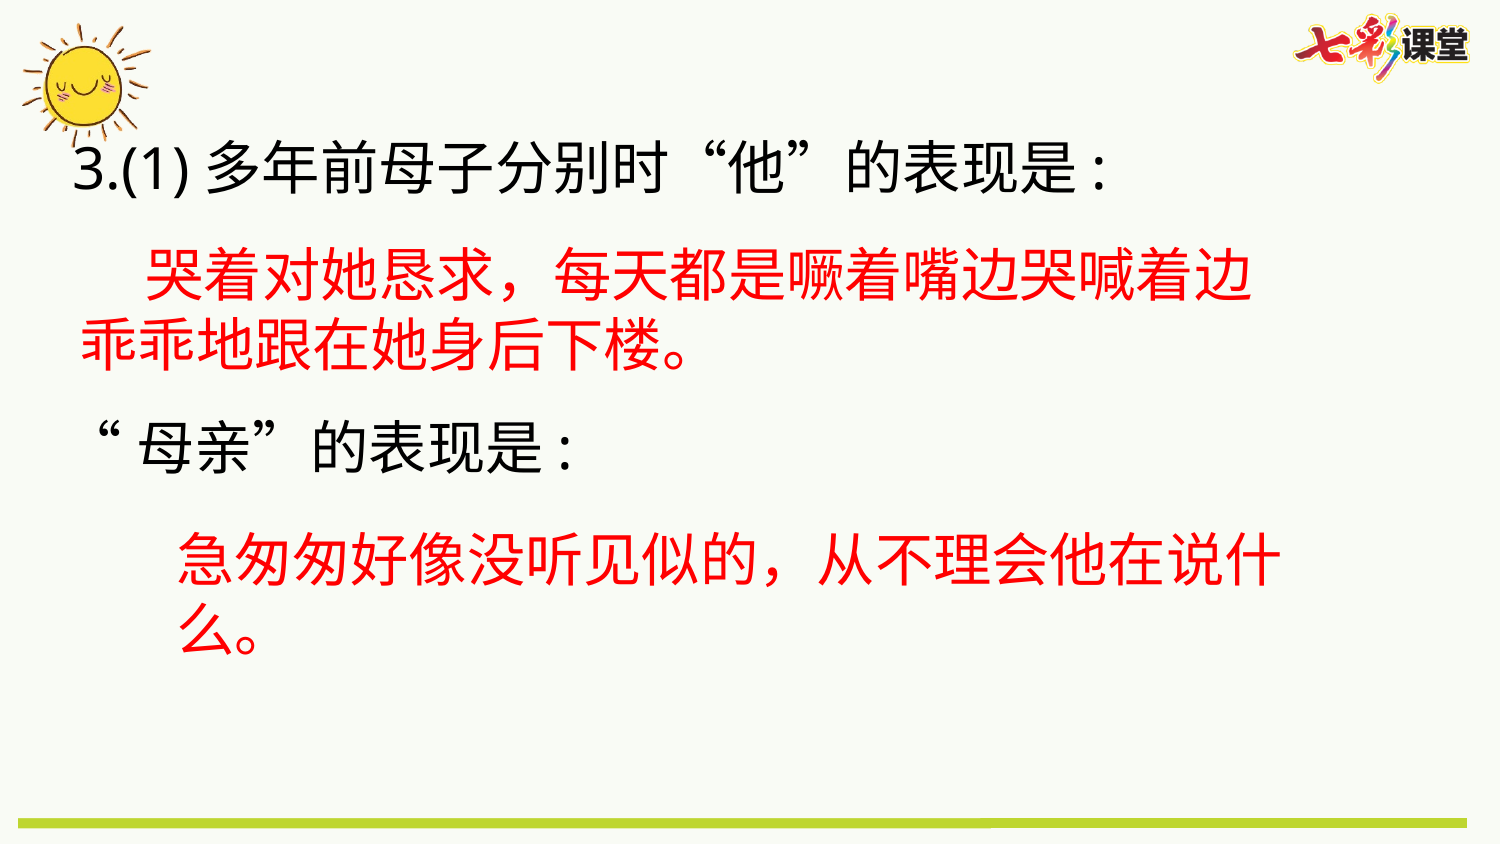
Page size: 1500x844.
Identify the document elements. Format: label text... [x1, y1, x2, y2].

picture [18, 771, 1467, 844]
text_box 急匆匆好像没听见似的，从不理会他在说什么。 [161, 515, 1383, 671]
picture [0, 0, 173, 124]
picture [1291, 9, 1472, 87]
text_box 哭着对她恳求，每天都是噘着嘴边哭喊着边乖乖地跟在她身后下楼。 [64, 230, 1270, 385]
text_box 3.(1)多年前母子分别时“他”的表现是: “母亲”的表现是: [0, 124, 1388, 489]
